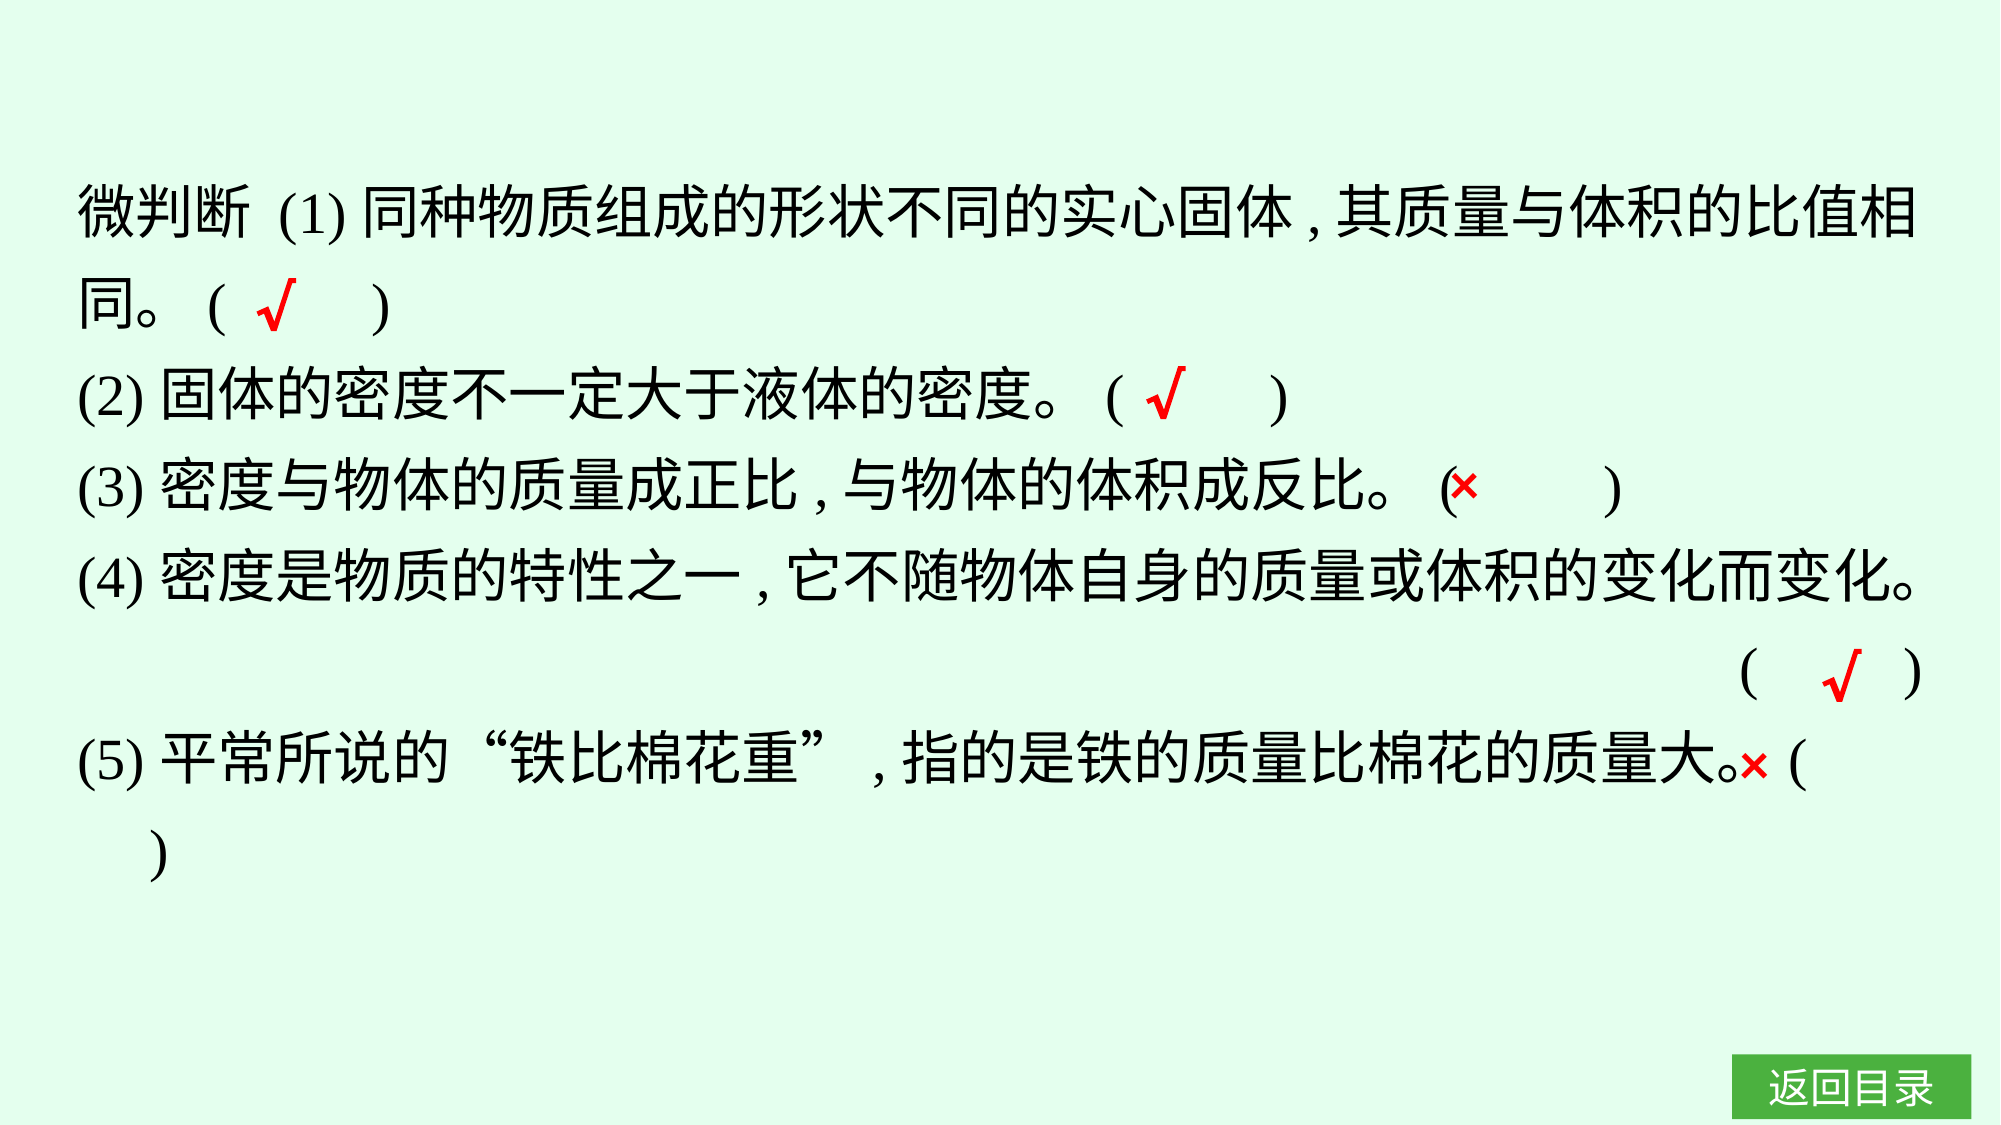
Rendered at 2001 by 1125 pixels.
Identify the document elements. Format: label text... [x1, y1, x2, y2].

text_box × [1725, 704, 1784, 804]
text_box √ [1128, 333, 1197, 432]
text_box × [1435, 424, 1494, 524]
text_box √ [1803, 615, 1873, 715]
text_box √ [238, 245, 308, 344]
text_box 微判断 (1)同种物质组成的形状不同的实心固体,其质量与体积的比值相同。( ) (2)固体的密度不一定大于液体的密度。( ) (3)密度与物体的质量成正比,与物体的体积成反比。( ) (4)密度是物质的特性之一,它不随物体自身的质量或体积的变化而变化。 ( ) (5)平常所说的“铁比棉花重”,指的是铁的质量比棉花的质量大。( ) [62, 146, 1938, 890]
